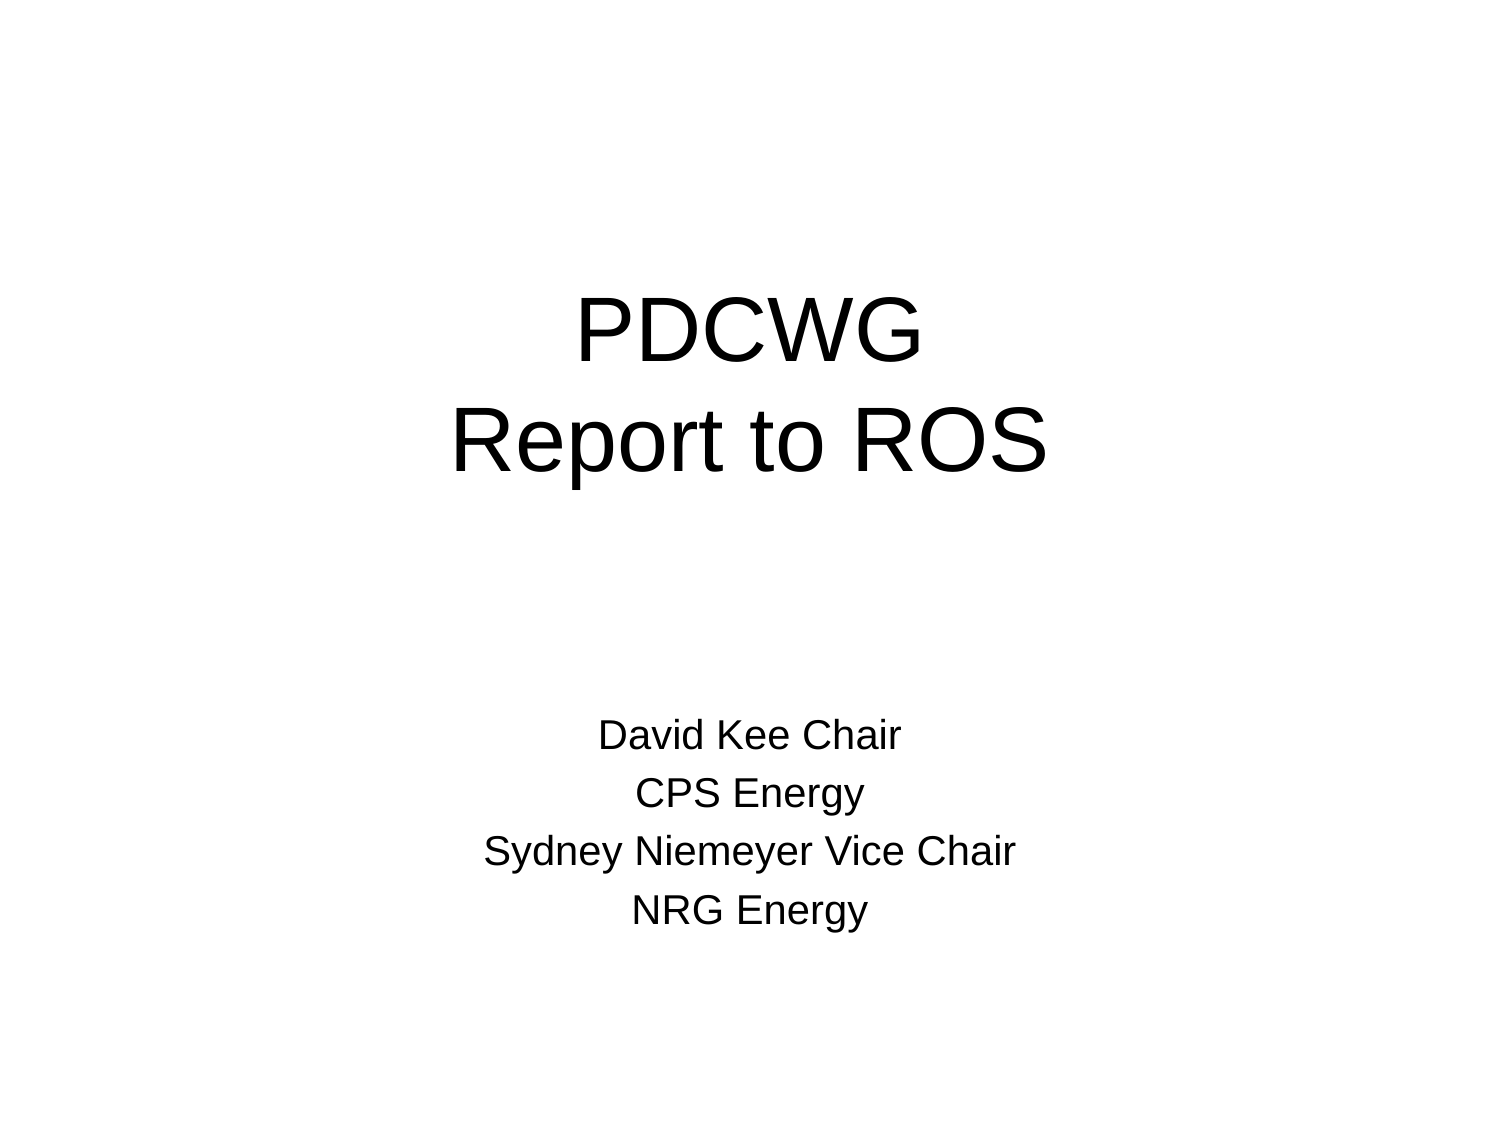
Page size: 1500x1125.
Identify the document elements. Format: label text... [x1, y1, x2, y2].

title PDCWG Report to ROS [112, 258, 1388, 501]
subtitle David Kee Chair CPS Energy Sydney Niemeyer Vice Chair NRG Energy [224, 699, 1276, 988]
